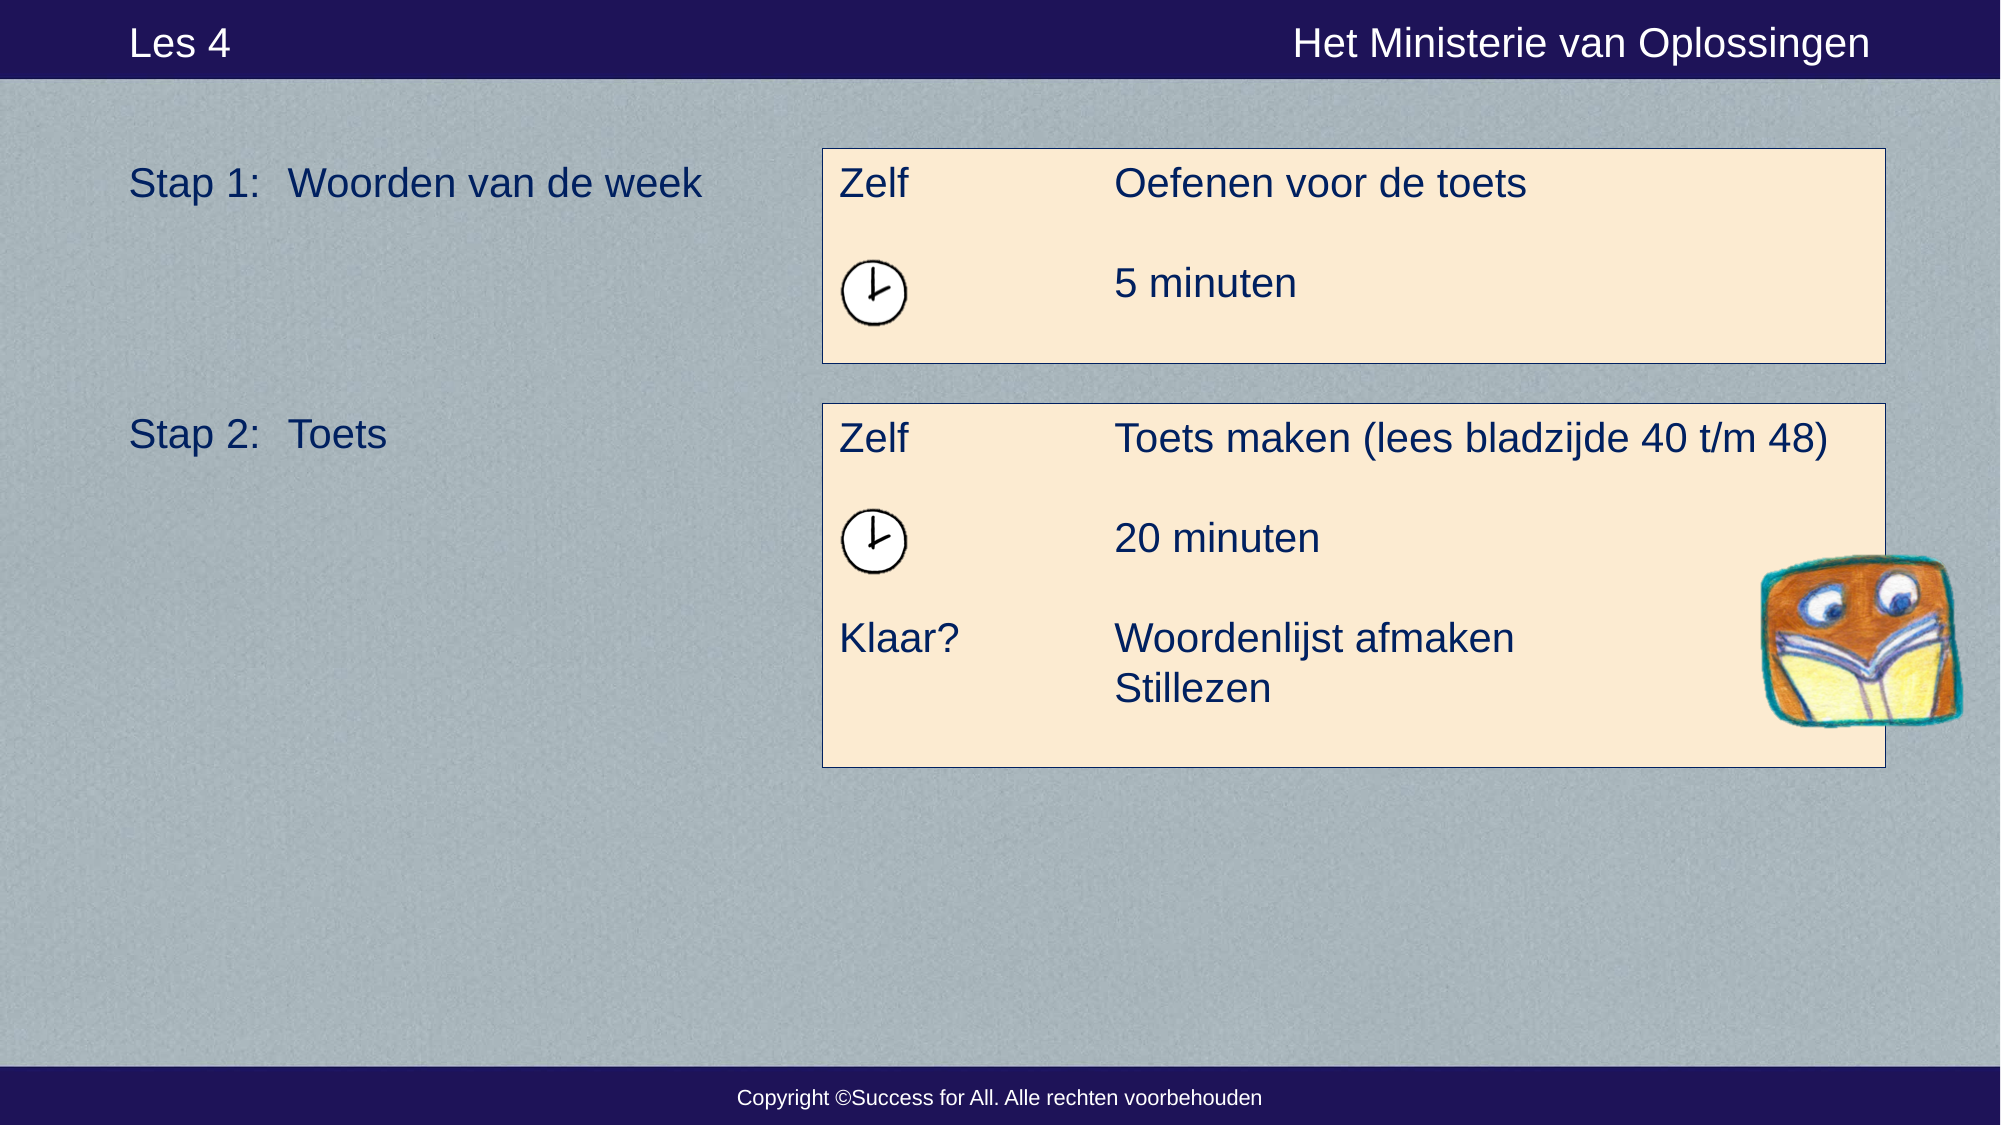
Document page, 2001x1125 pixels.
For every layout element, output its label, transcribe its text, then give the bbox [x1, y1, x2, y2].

text_box Zelf Toets maken (lees bladzijde 40 t/m 48) 20 minuten Klaar? Woordenlijst afmaken Stillezen [822, 403, 1886, 768]
text_box Les 4 [114, 8, 354, 73]
text_box Stap 1: Woorden van de week Stap 2: Toets [114, 148, 907, 764]
text_box Het Ministerie van Oplossingen [999, 8, 1886, 73]
text_box Zelf Oefenen voor de toets 5 minuten [822, 148, 1886, 364]
text_box Copyright ©Success for All. Alle rechten voorbehouden [0, 1076, 2000, 1125]
picture [0, 0, 2001, 1125]
